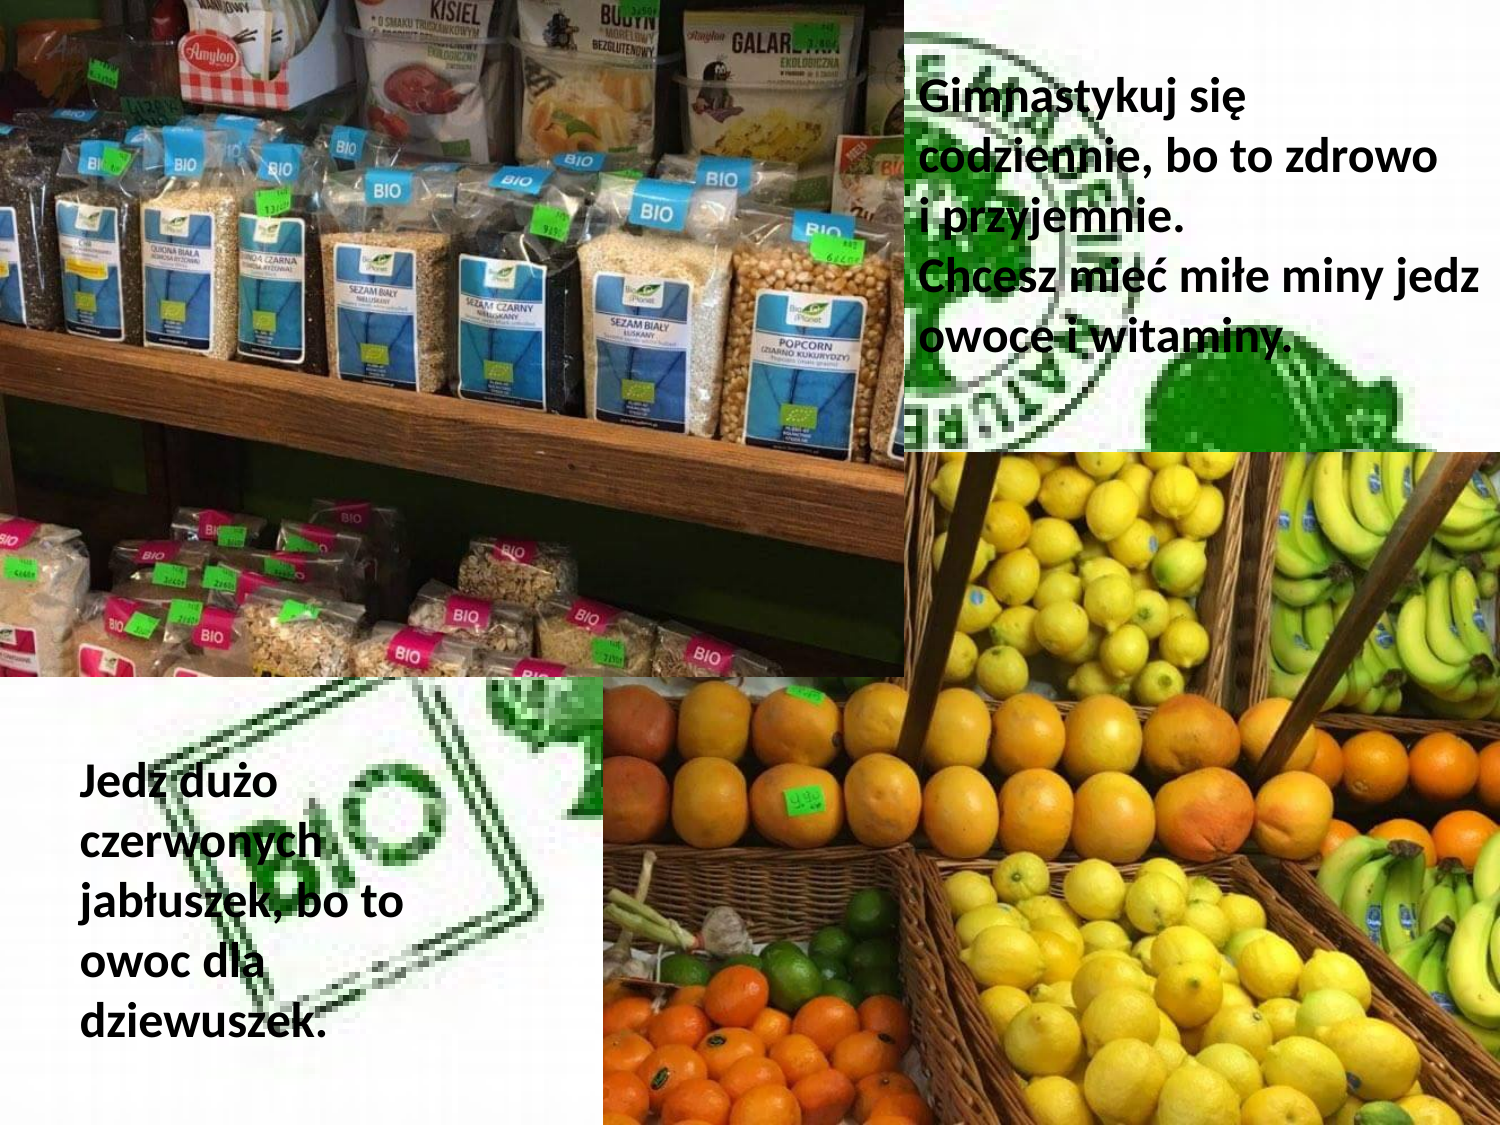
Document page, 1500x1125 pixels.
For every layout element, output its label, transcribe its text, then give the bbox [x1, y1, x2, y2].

picture [0, 0, 1500, 1125]
text_box Gimnastykuj się codziennie, bo to zdrowo i przyjemnie. Chcesz mieć miłe miny jedz owoce i witaminy. [904, 0, 1500, 370]
text_box Jedz dużo czerwonych jabłuszek, bo to owoc dla dziewuszek. [64, 739, 496, 1055]
